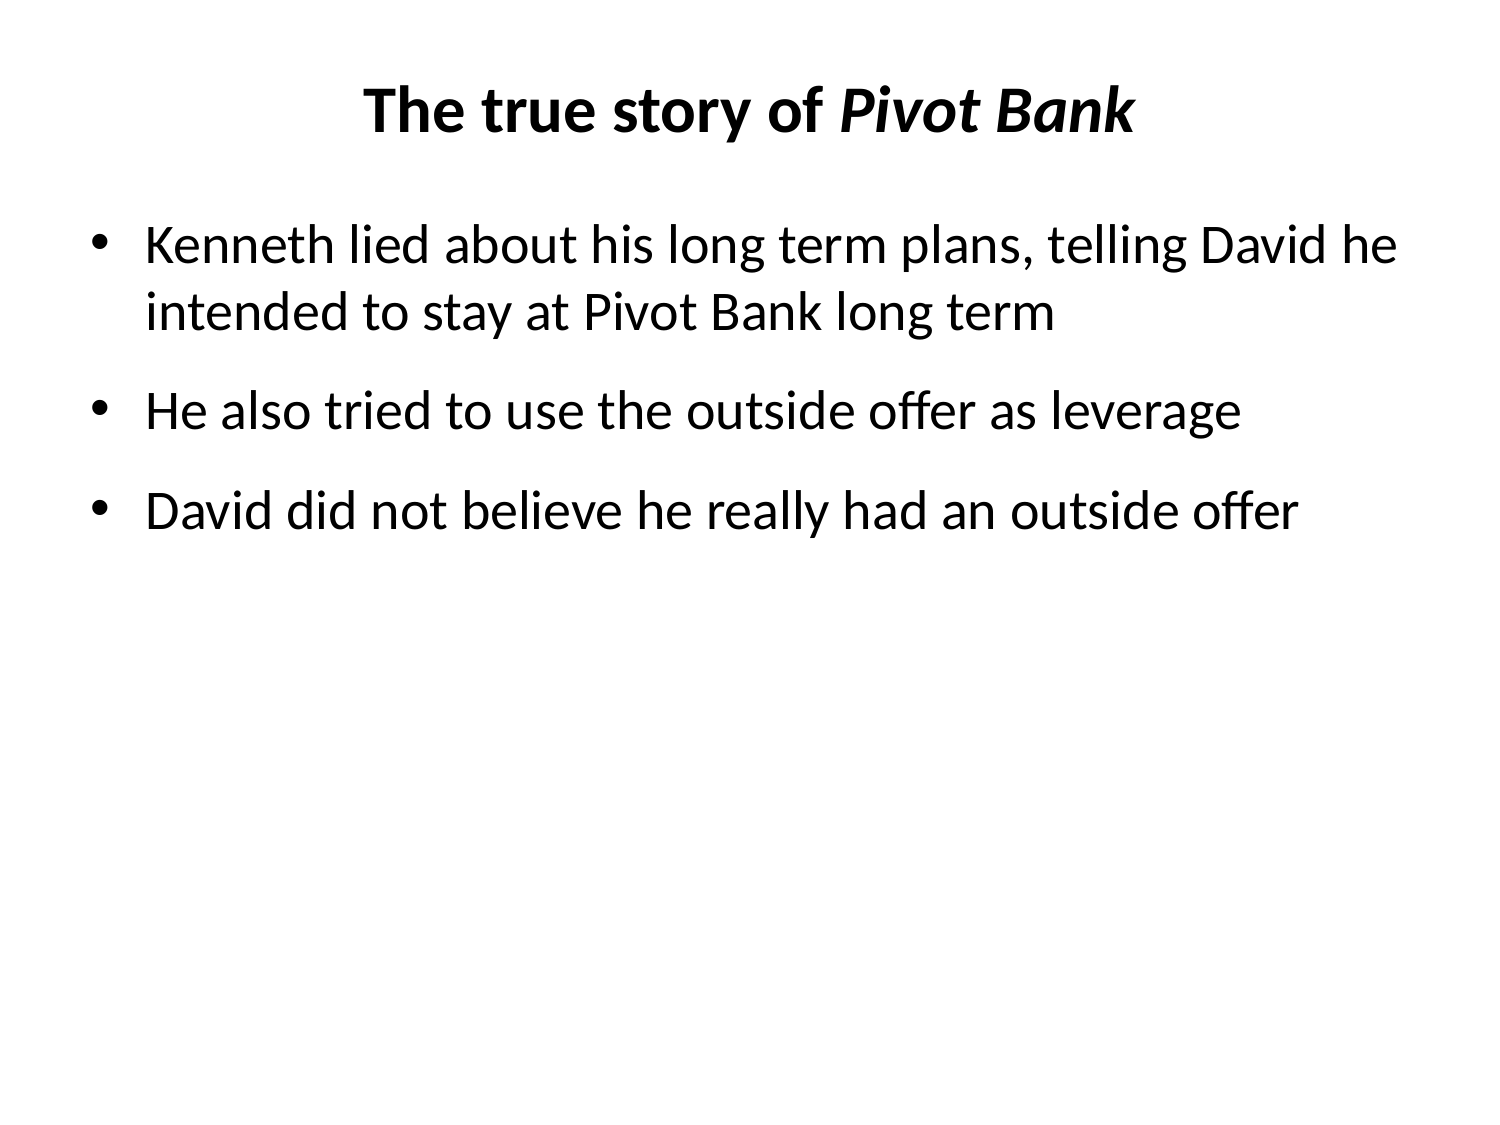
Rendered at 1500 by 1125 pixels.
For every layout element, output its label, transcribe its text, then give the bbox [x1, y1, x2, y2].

title The true story of Pivot Bank [75, 12, 1425, 200]
list Kenneth lied about his long term plans, telling David he intended to stay at Pivot Bank long term He also tried to use the outside offer as leverage David did not believe he really had an outside offer Kenneth did not get the raise or VP promotion and left the bank to get his MBA degree and pursue a future in China The bank hired a VP to do the job Kenneth was doing as a Senior Associate David is currently being investigated by the bank due to the high turnover among his juniors [75, 200, 1425, 1125]
